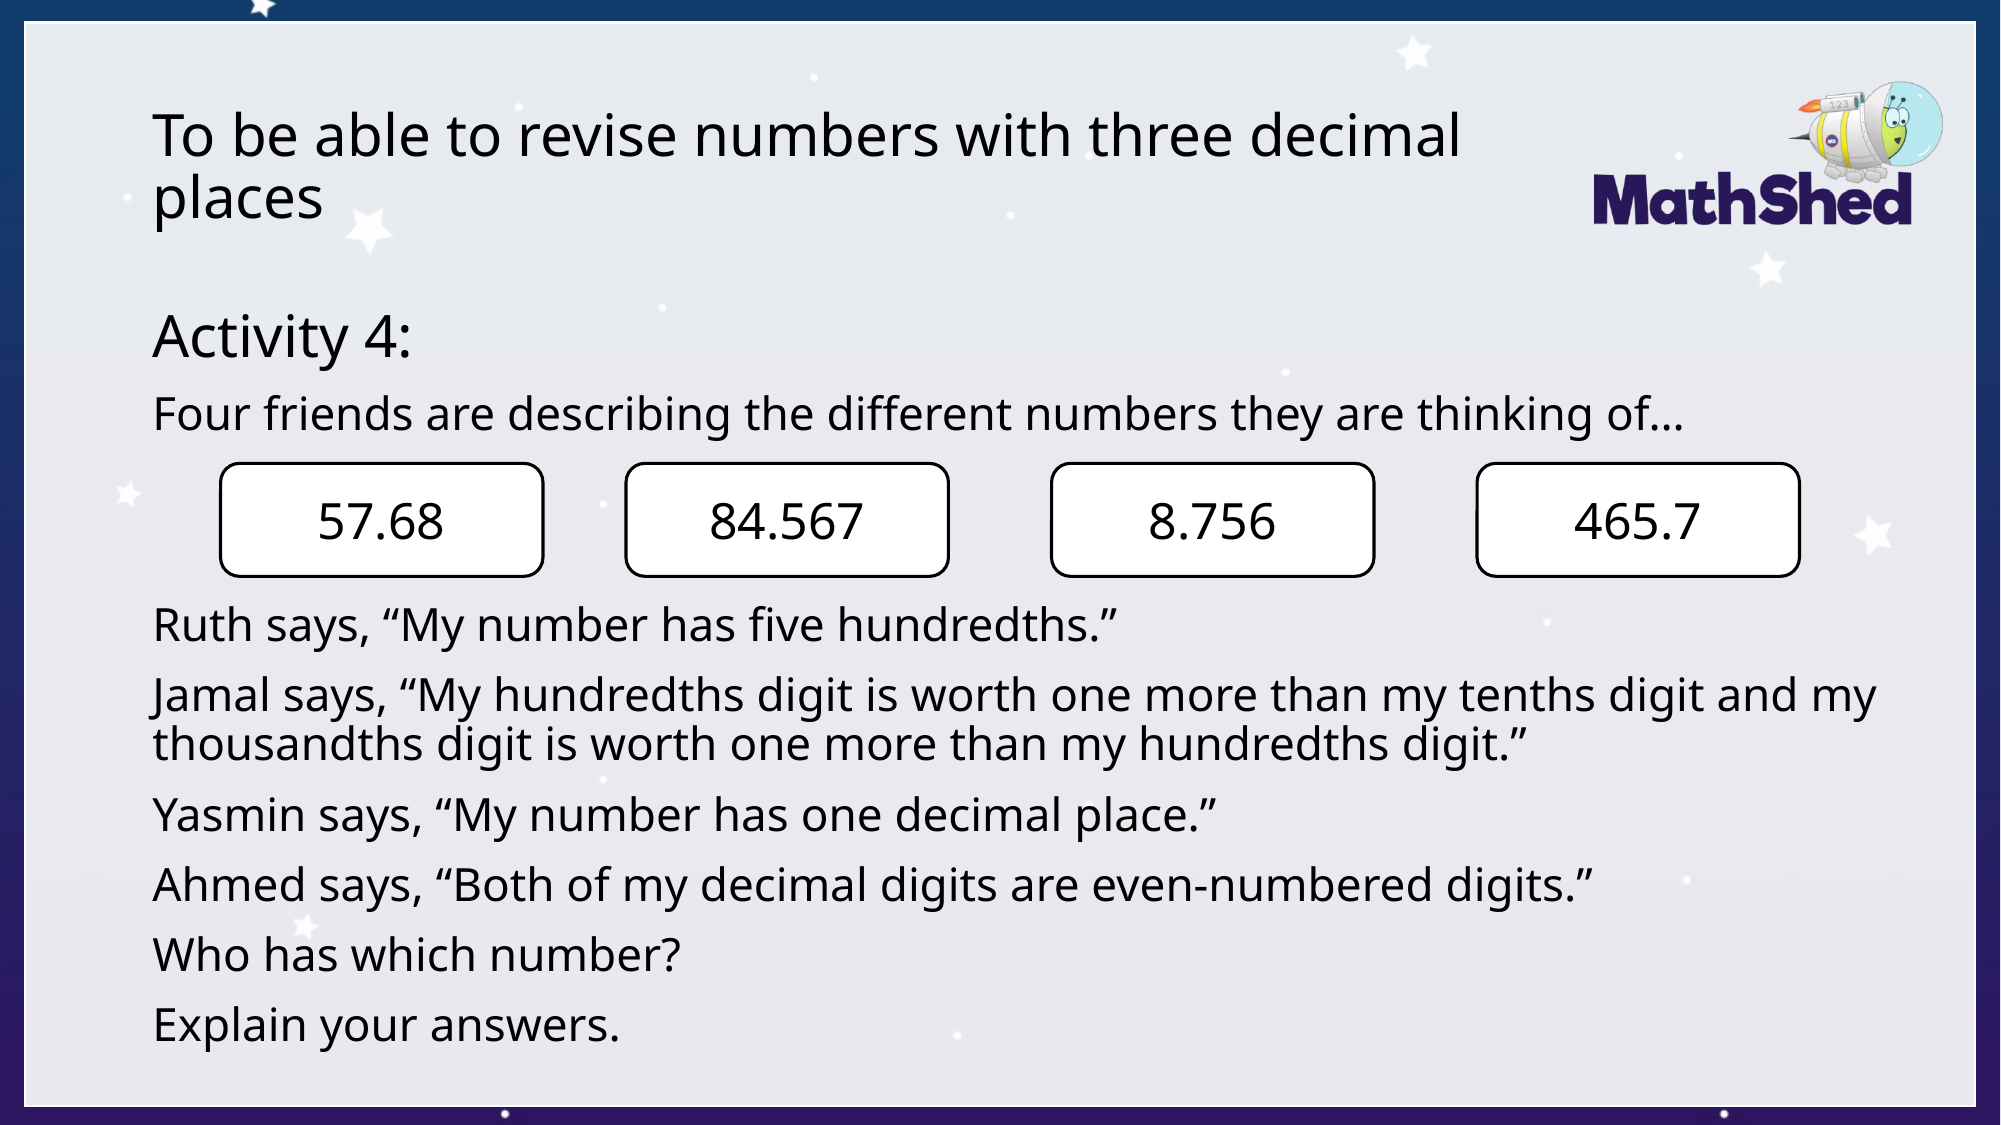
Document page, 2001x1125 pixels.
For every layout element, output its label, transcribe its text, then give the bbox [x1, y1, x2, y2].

text_box 8.756 [1050, 462, 1376, 578]
title To be able to revise numbers with three decimal places [137, 59, 1578, 278]
text_box [1496, 387, 1648, 462]
text_box 84.567 [624, 462, 950, 578]
picture [0, 0, 2001, 1125]
text_box 57.68 [219, 462, 544, 578]
list Activity 4: Four friends are describing the different numbers they are thinking of… Ruth says, “My number has five hundredths.” Jamal says, “My hundredths digit is worth one more than my tenths digit and my thousandths digit is worth one more than my hundredths digit.” Yasmin says, “My number has one decimal place.” Ahmed says, “Both of my decimal digits are even-numbered digits.” Who has which number? Explain your answers. [137, 299, 1935, 1014]
text_box 465.7 [1475, 462, 1801, 578]
